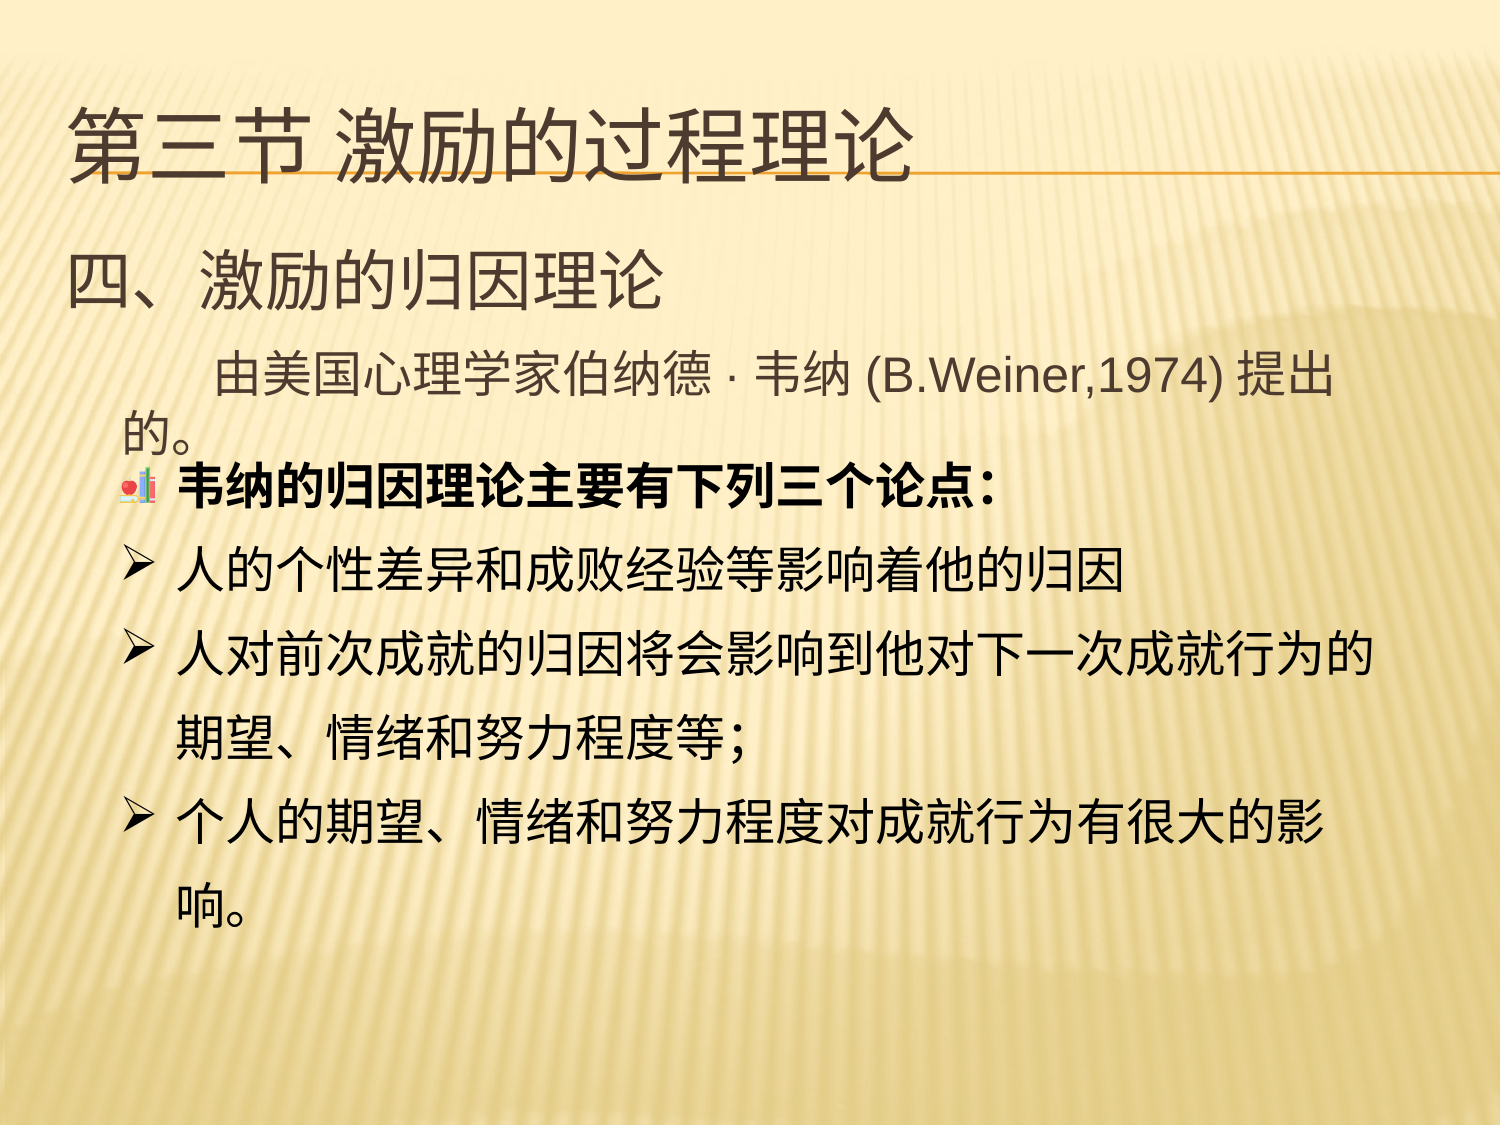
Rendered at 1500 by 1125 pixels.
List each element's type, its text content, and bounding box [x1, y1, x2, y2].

picture [119, 467, 155, 503]
list 四、激励的归因理论 [49, 231, 1476, 362]
title 第三节 激励的过程理论 [50, 75, 1475, 213]
text_box 韦纳的归因理论主要有下列三个论点： 人的个性差异和成败经验等影响着他的归因 人对前次成就的归因将会影响到他对下一次成就行为的期望、情绪和努力程度等； 个人的期望、情绪和努力程度对成就行为有很大的影响。 [104, 423, 1421, 1026]
text_box 由美国心理学家伯纳德·韦纳(B.Weiner,1974)提出的。 [50, 335, 1382, 418]
